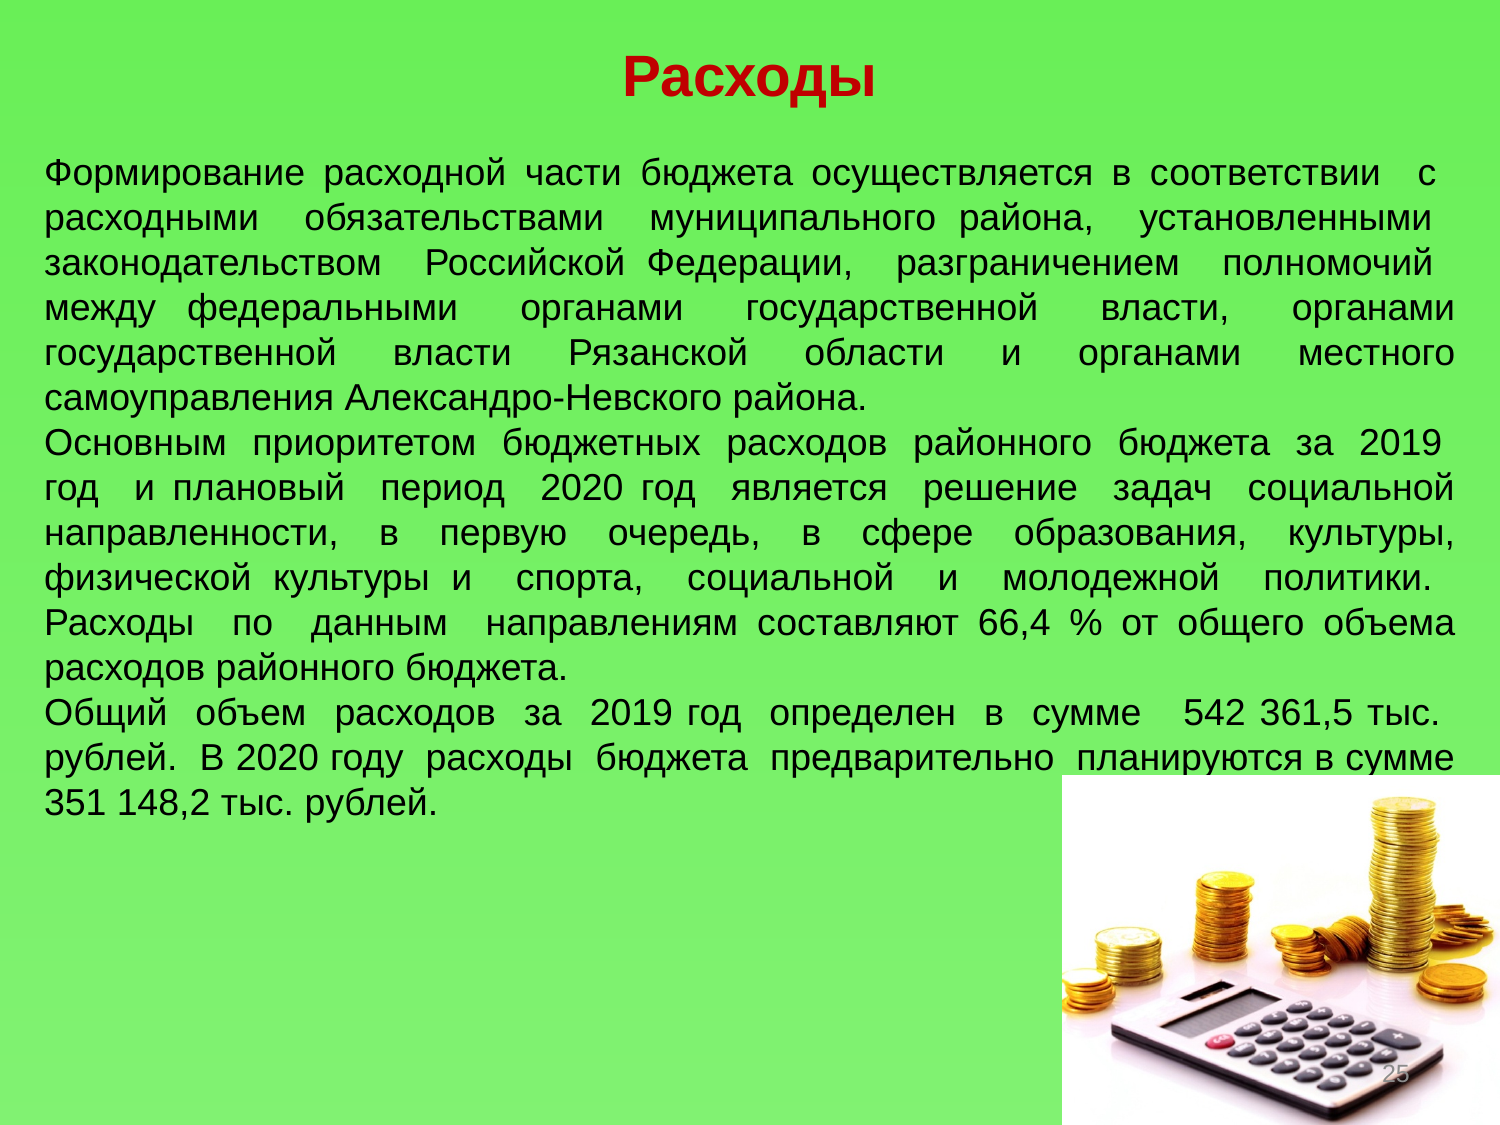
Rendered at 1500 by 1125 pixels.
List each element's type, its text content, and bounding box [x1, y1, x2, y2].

picture [1062, 775, 1500, 1125]
text_box Расходы Формирование расходной части бюджета осуществляется в соответствии с расходными обязательствами муниципального района, установленными законодательством Российской Федерации, разграничением полномочий между федеральными органами государственной власти, органами государственной власти Рязанской области и органами местного самоуправления Александро-Невского района. Основным приоритетом бюджетных расходов районного бюджета за 2019 год и плановый период 2020 год является решение задач социальной направленности, в первую очередь, в сфере образования, культуры, физической культуры и спорта, социальной и молодежной политики. Расходы по данным направлениям составляют 66,4 % от общего объема расходов районного бюджета. Общий объем расходов за 2019 год определен в сумме 542 361,5 тыс. рублей. В 2020 году расходы бюджета предварительно планируются в сумме 351 148,2 тыс. рублей. [29, 30, 1471, 831]
